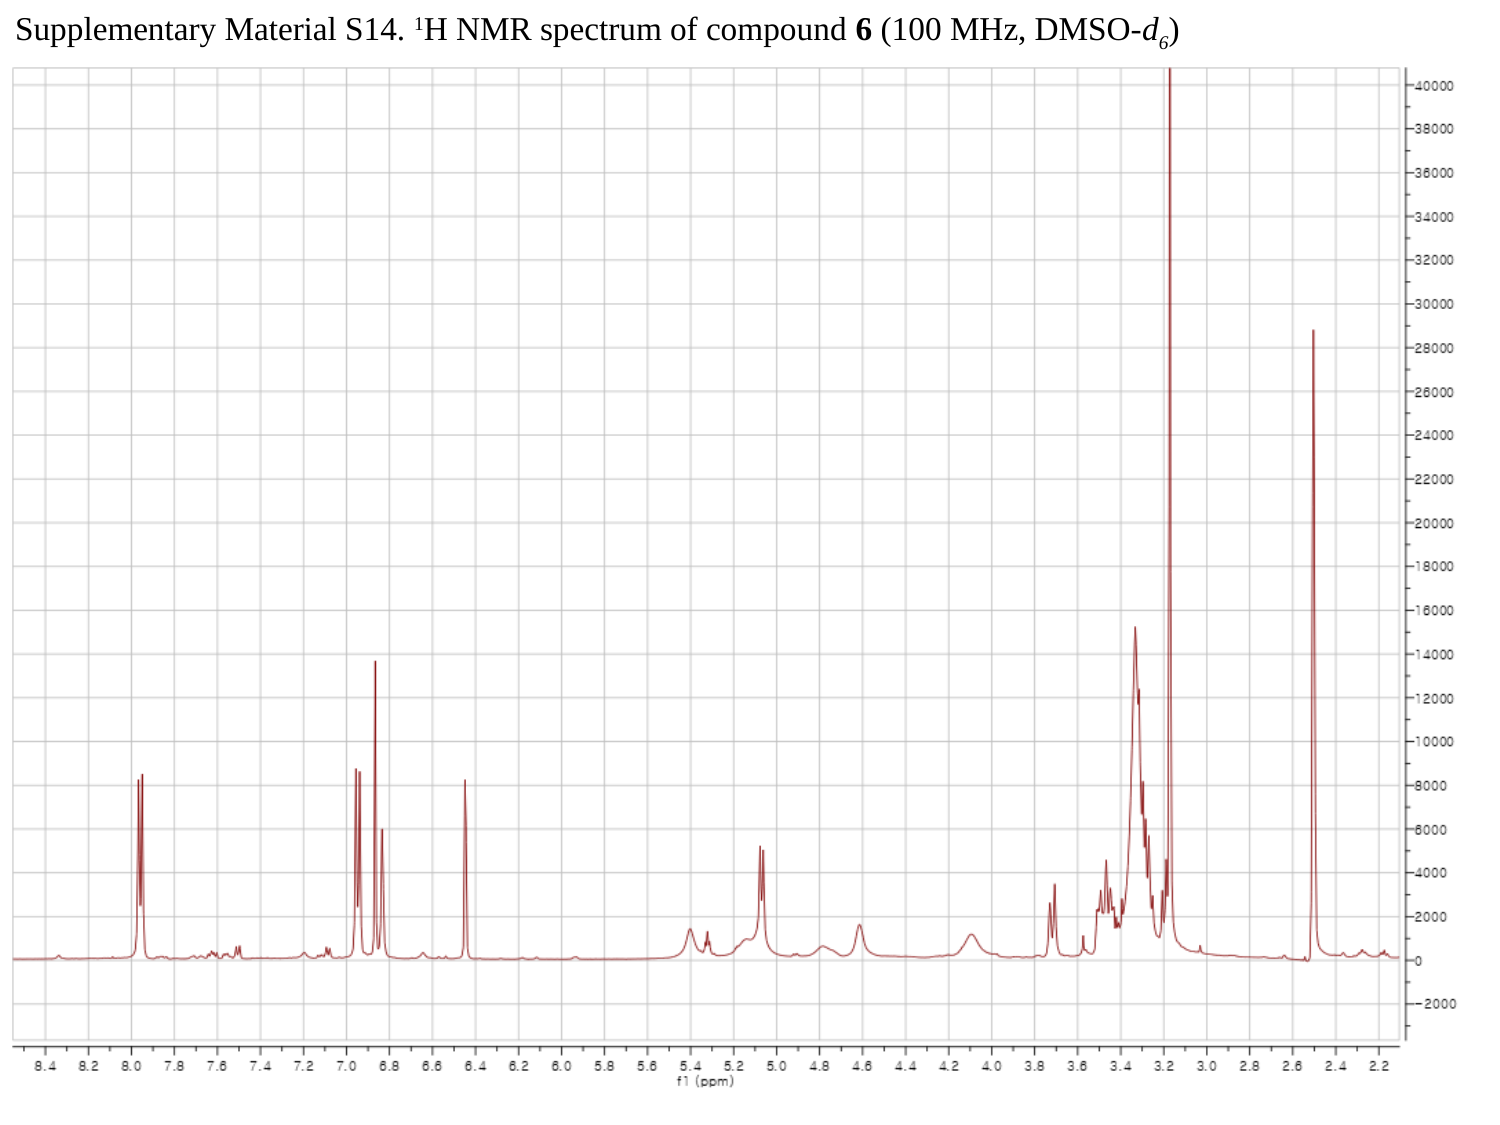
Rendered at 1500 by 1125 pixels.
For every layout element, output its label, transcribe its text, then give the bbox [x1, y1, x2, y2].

picture [0, 55, 1500, 1104]
text_box Supplementary Material S14. 1H NMR spectrum of compound 6 (100 MHz, DMSO-d6) [0, 0, 1500, 54]
